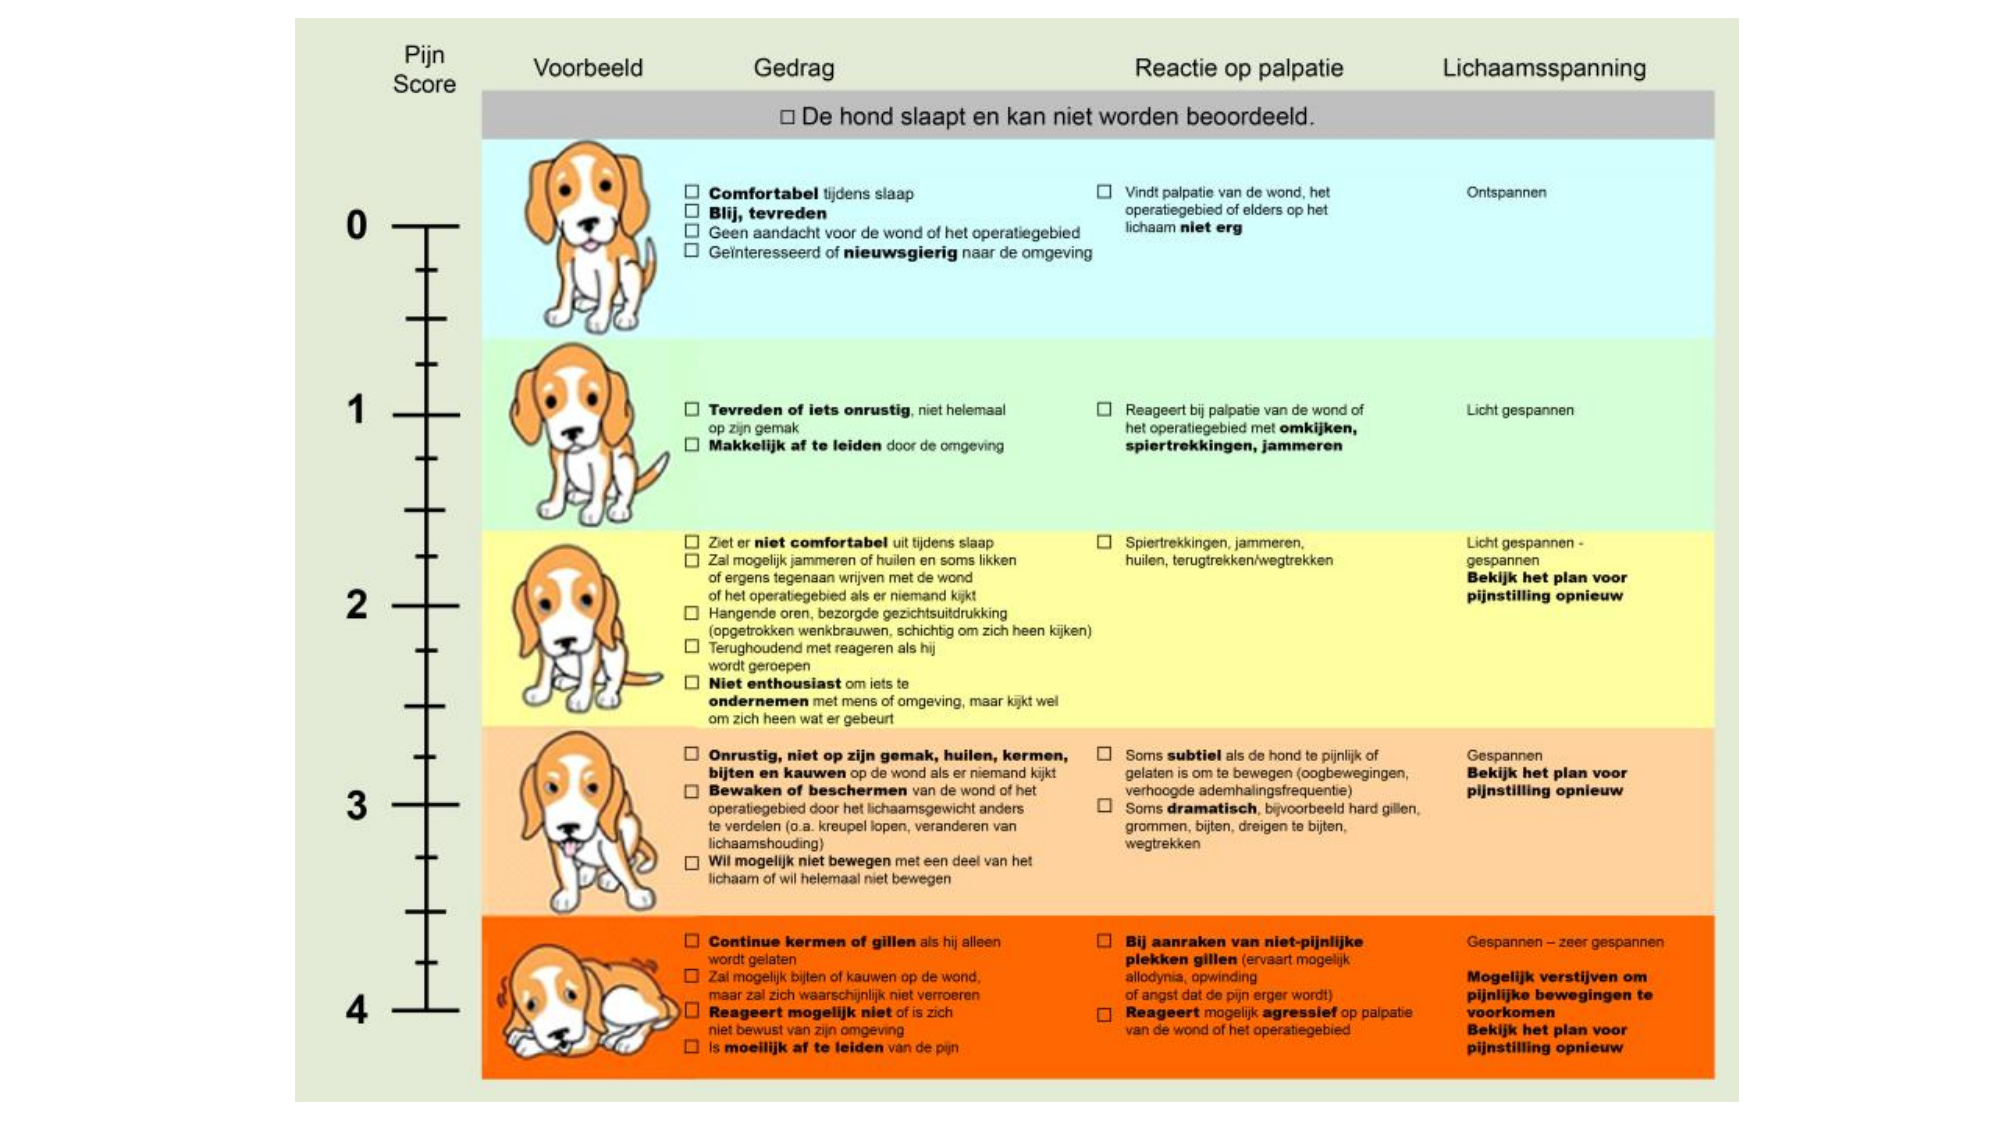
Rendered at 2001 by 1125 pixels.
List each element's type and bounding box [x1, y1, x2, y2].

picture [295, 18, 1739, 1102]
